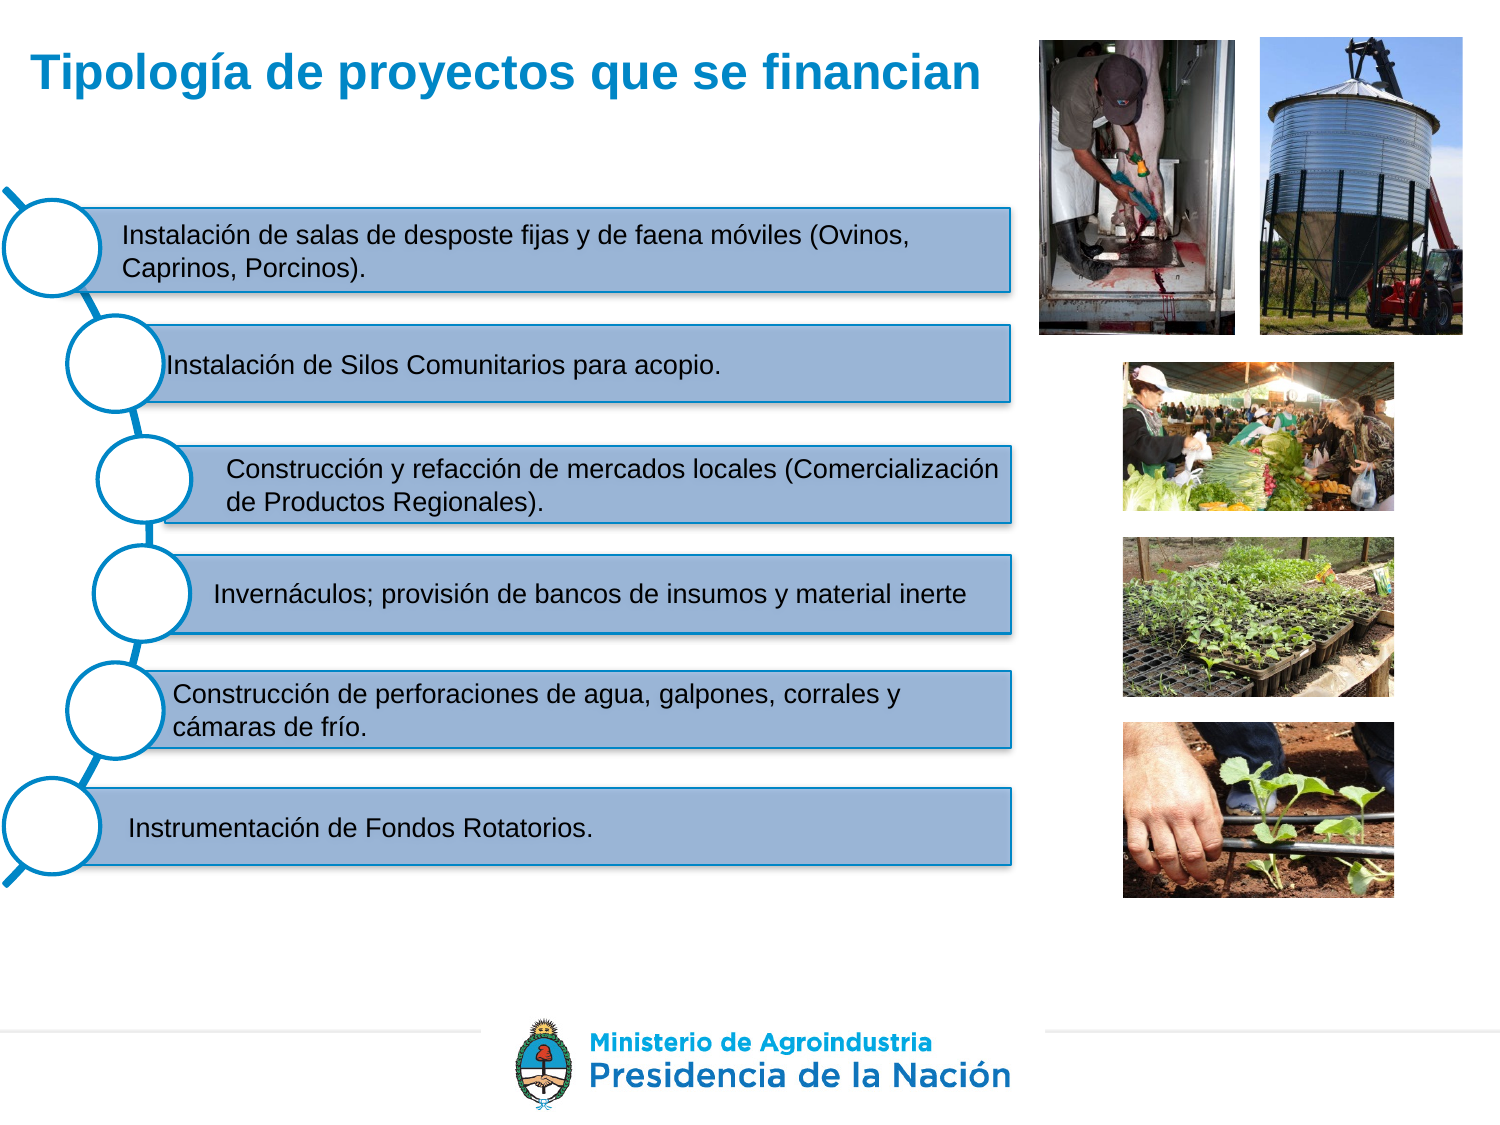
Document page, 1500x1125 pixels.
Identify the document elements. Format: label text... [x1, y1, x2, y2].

picture [1259, 37, 1463, 335]
picture [1122, 362, 1395, 512]
text_box Tipología de proyectos que se financian [0, 31, 1028, 107]
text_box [0, 170, 1015, 904]
picture [1122, 722, 1395, 899]
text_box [0, 999, 1500, 1125]
picture [1122, 536, 1395, 697]
picture [1039, 40, 1235, 335]
